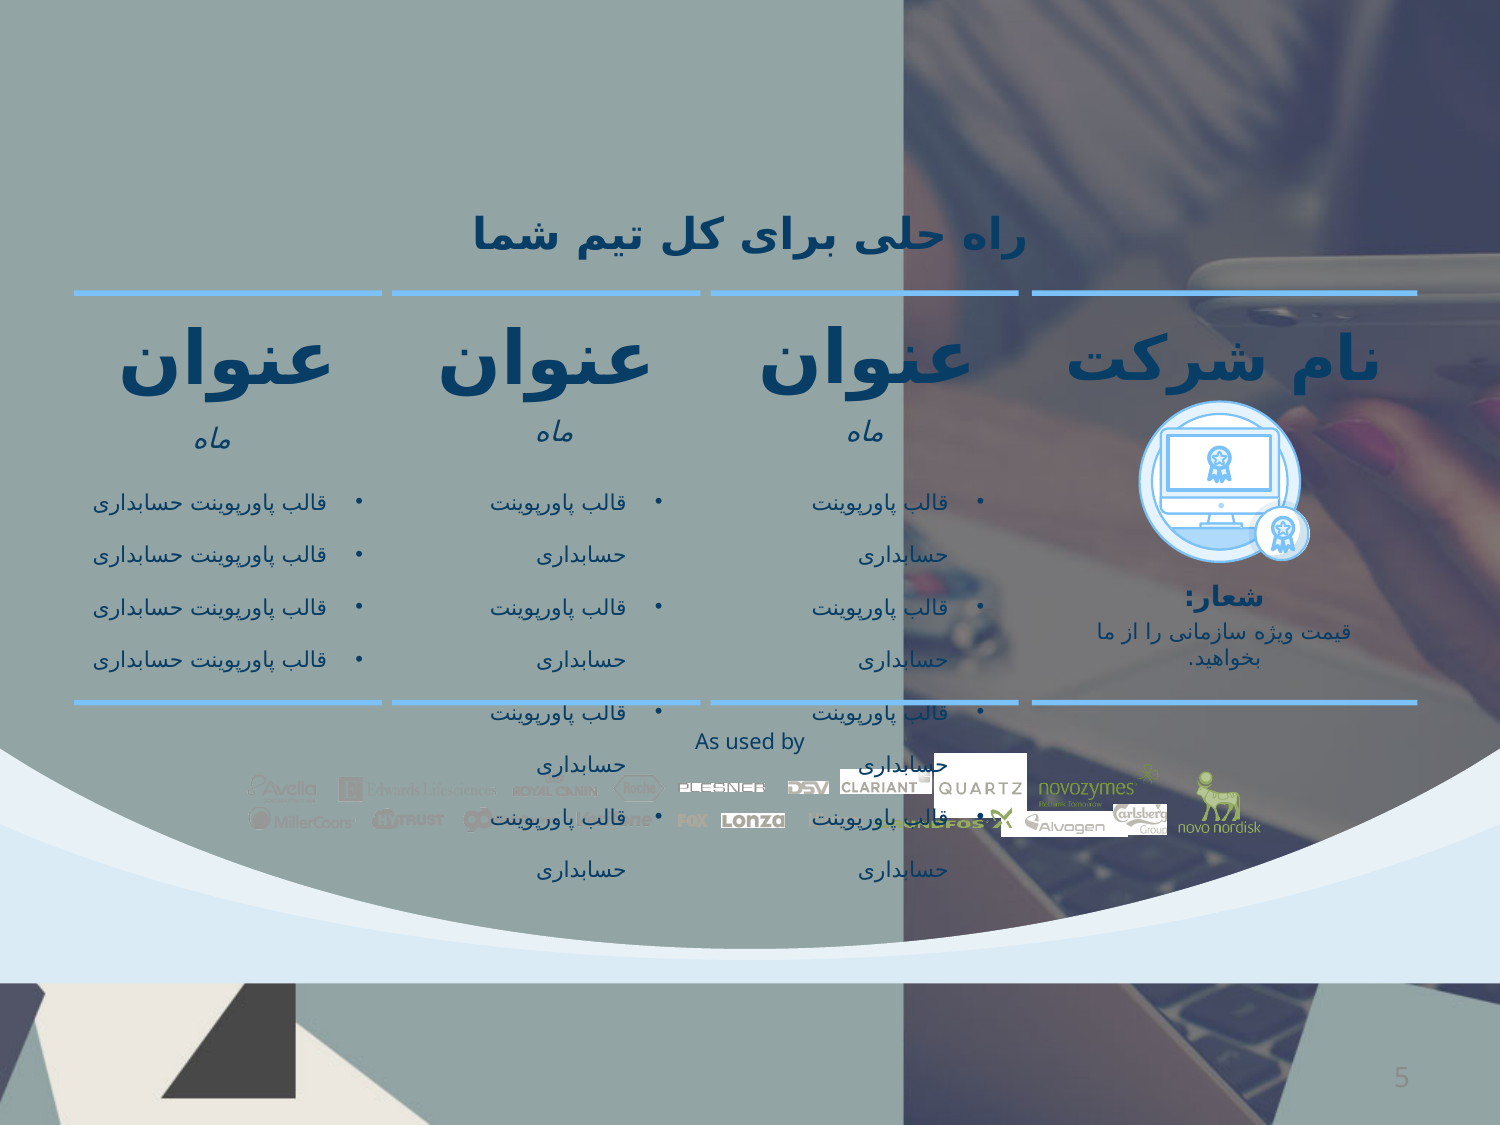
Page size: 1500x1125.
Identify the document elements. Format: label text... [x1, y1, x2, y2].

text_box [73, 290, 383, 706]
picture [0, 984, 1500, 1125]
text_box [238, 727, 1262, 746]
text_box قالب پاورپوینت حسابداری قالب پاورپوینت حسابداری قالب پاورپوینت حسابداری قالب پاورپوینت حسابداری [423, 716, 663, 726]
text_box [0, 748, 1500, 984]
slide_number 5 [1074, 1054, 1425, 1103]
text_box راه حلی برای کل تیم شما [336, 205, 1164, 259]
text_box قالب پاورپوینت حسابداری قالب پاورپوینت حسابداری قالب پاورپوینت حسابداری قالب پاورپوینت حسابداری [745, 716, 984, 726]
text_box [1138, 400, 1311, 564]
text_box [391, 290, 701, 706]
picture [0, 0, 1500, 748]
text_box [1031, 290, 1418, 706]
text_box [710, 290, 1019, 706]
